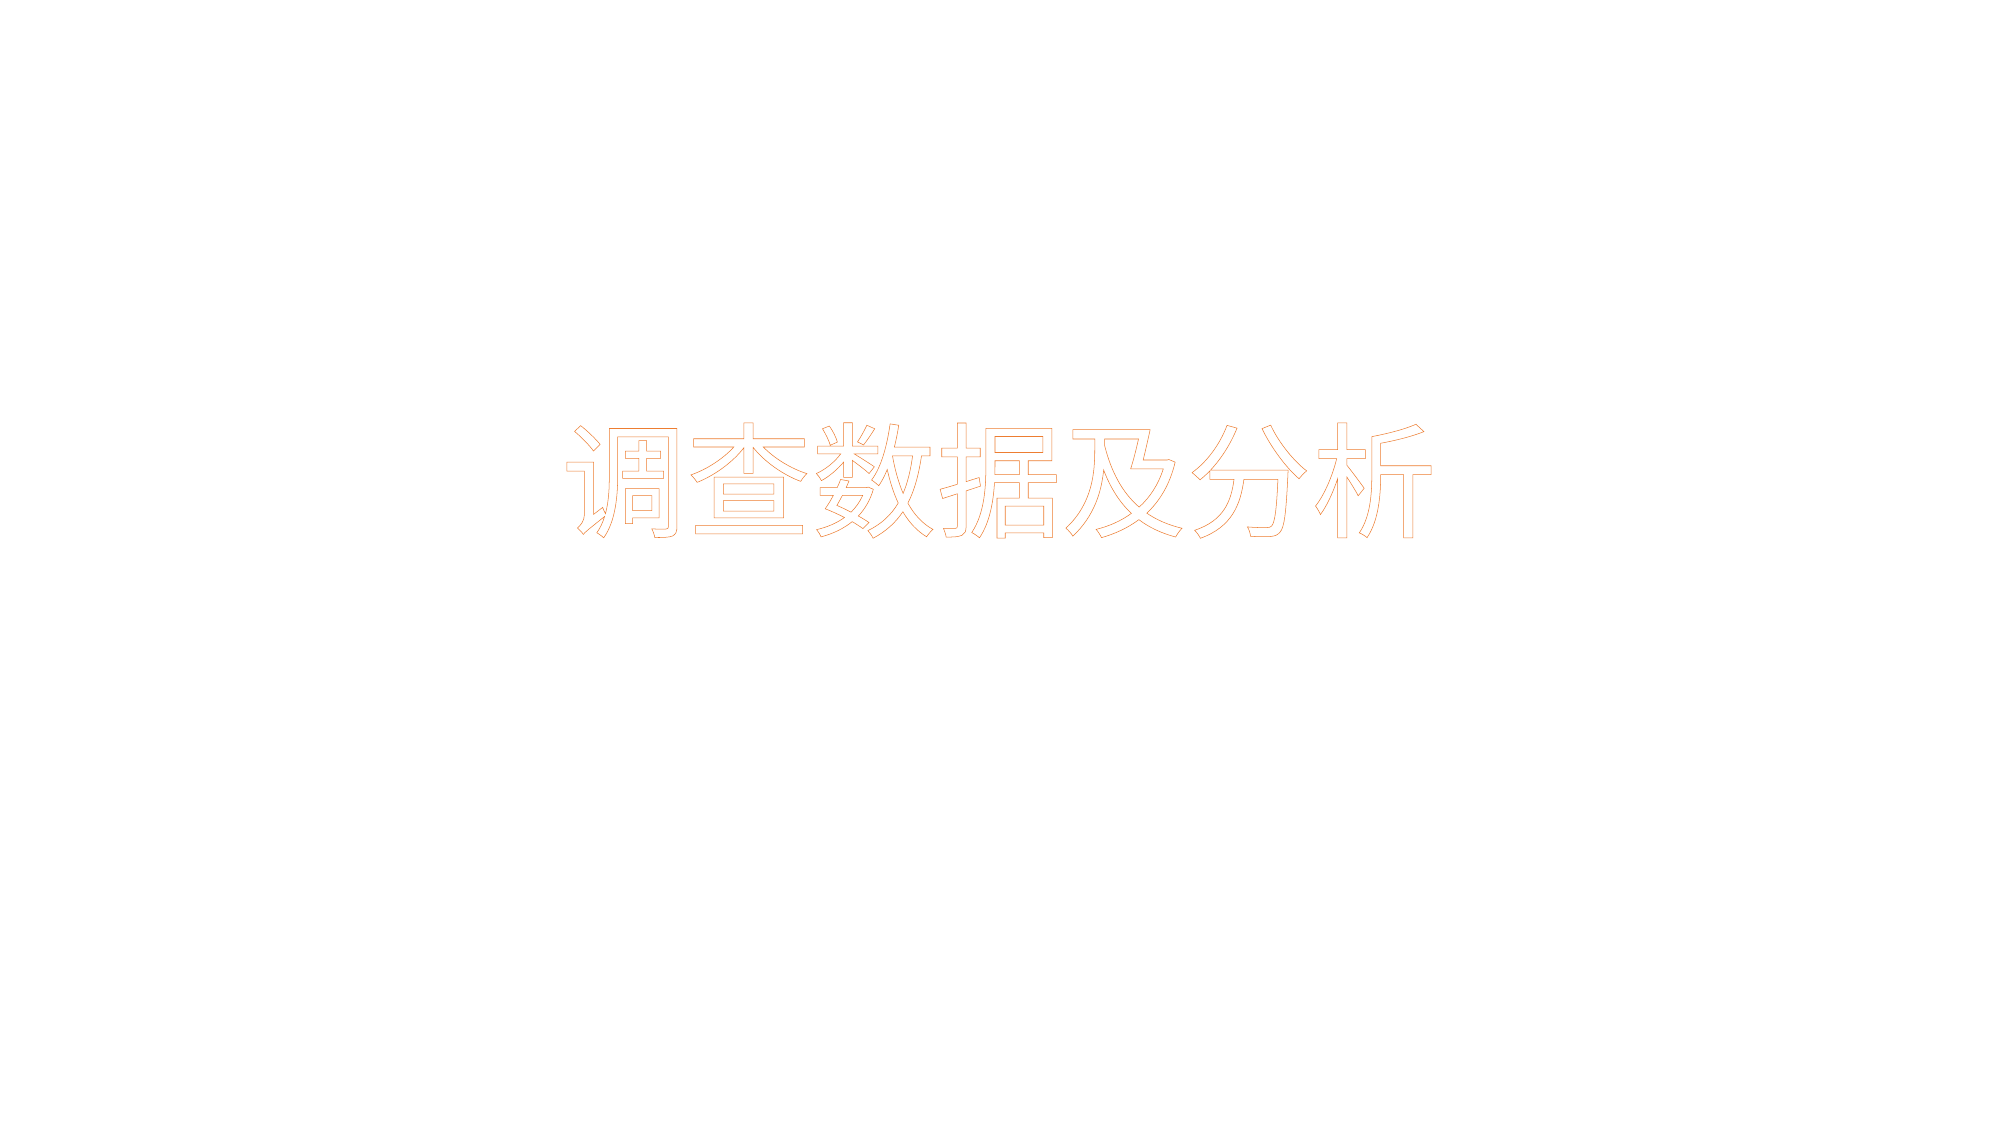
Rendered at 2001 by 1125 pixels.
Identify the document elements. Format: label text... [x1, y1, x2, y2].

title 调查数据及分析 [136, 94, 1862, 563]
